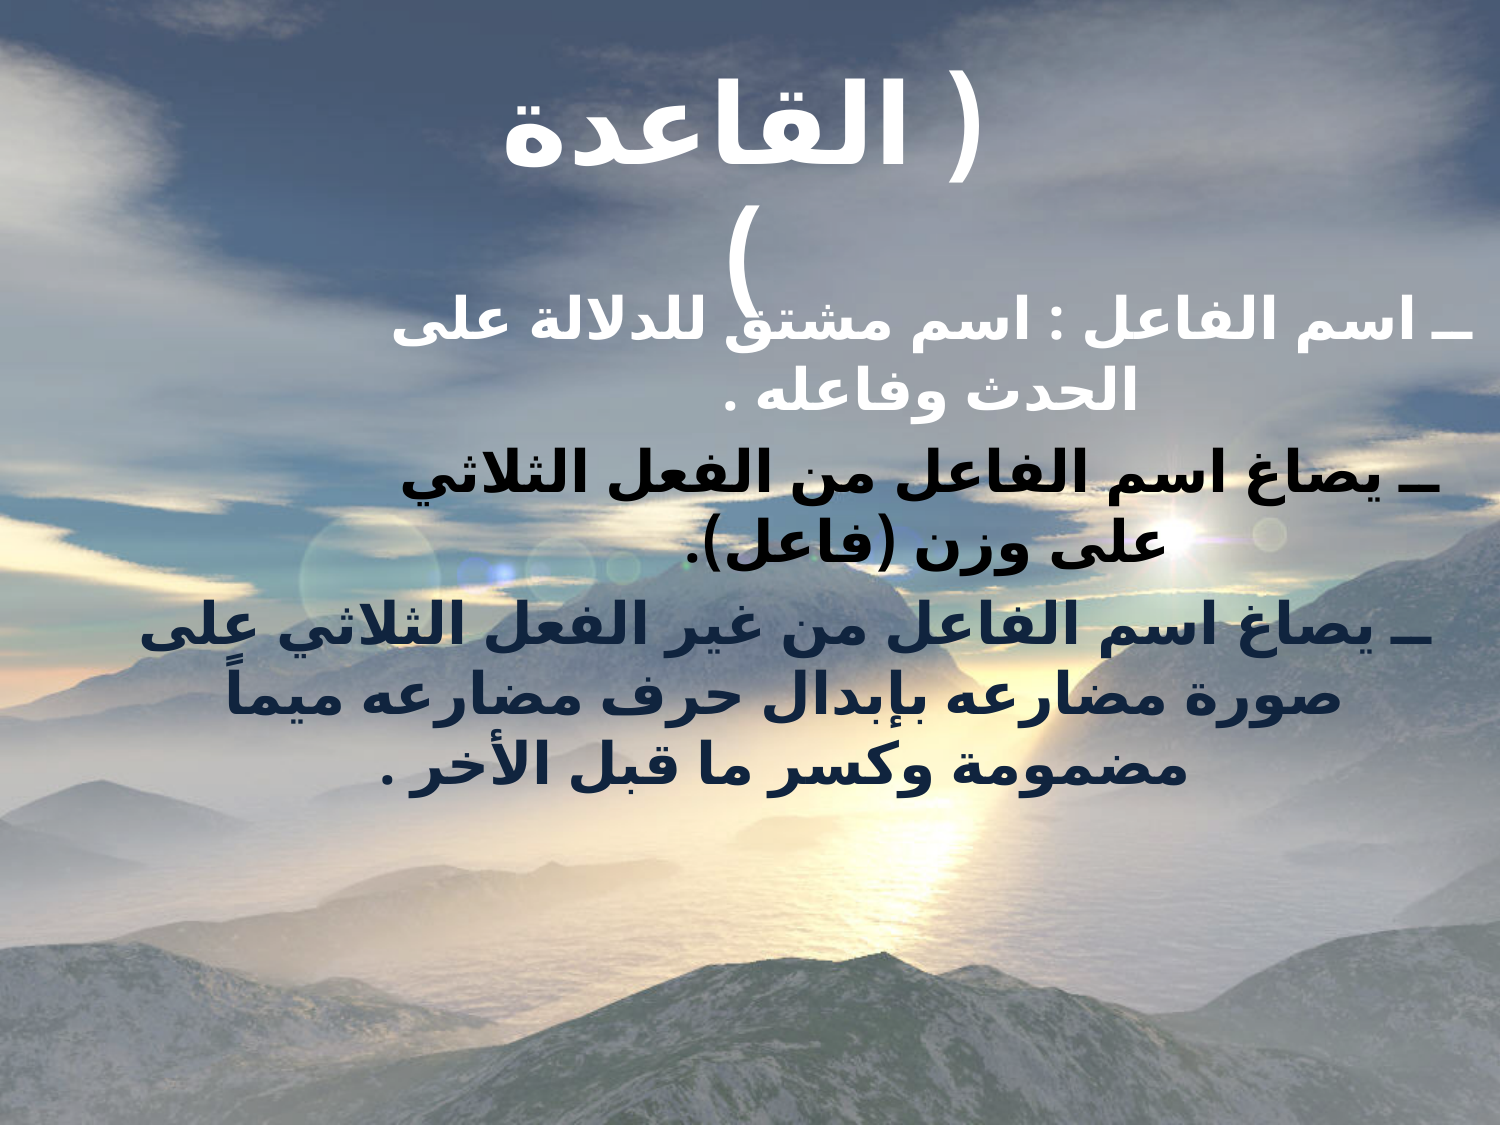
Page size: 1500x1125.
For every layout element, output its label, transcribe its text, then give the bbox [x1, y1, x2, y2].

text_box ــ يصاغ اسم الفاعل من غير الفعل الثلاثي على صورة مضارعه بإبدال حرف مضارعه ميماً مضمومة وكسر ما قبل الأخر . [103, 584, 1467, 799]
text_box ــ اسم الفاعل : اسم مشتق للدلالة على الحدث وفاعله . [326, 279, 1500, 424]
text_box ( القاعدة ) [455, 115, 1033, 260]
text_box ــ يصاغ اسم الفاعل من الفعل الثلاثي على وزن (فاعل). [338, 431, 1500, 576]
